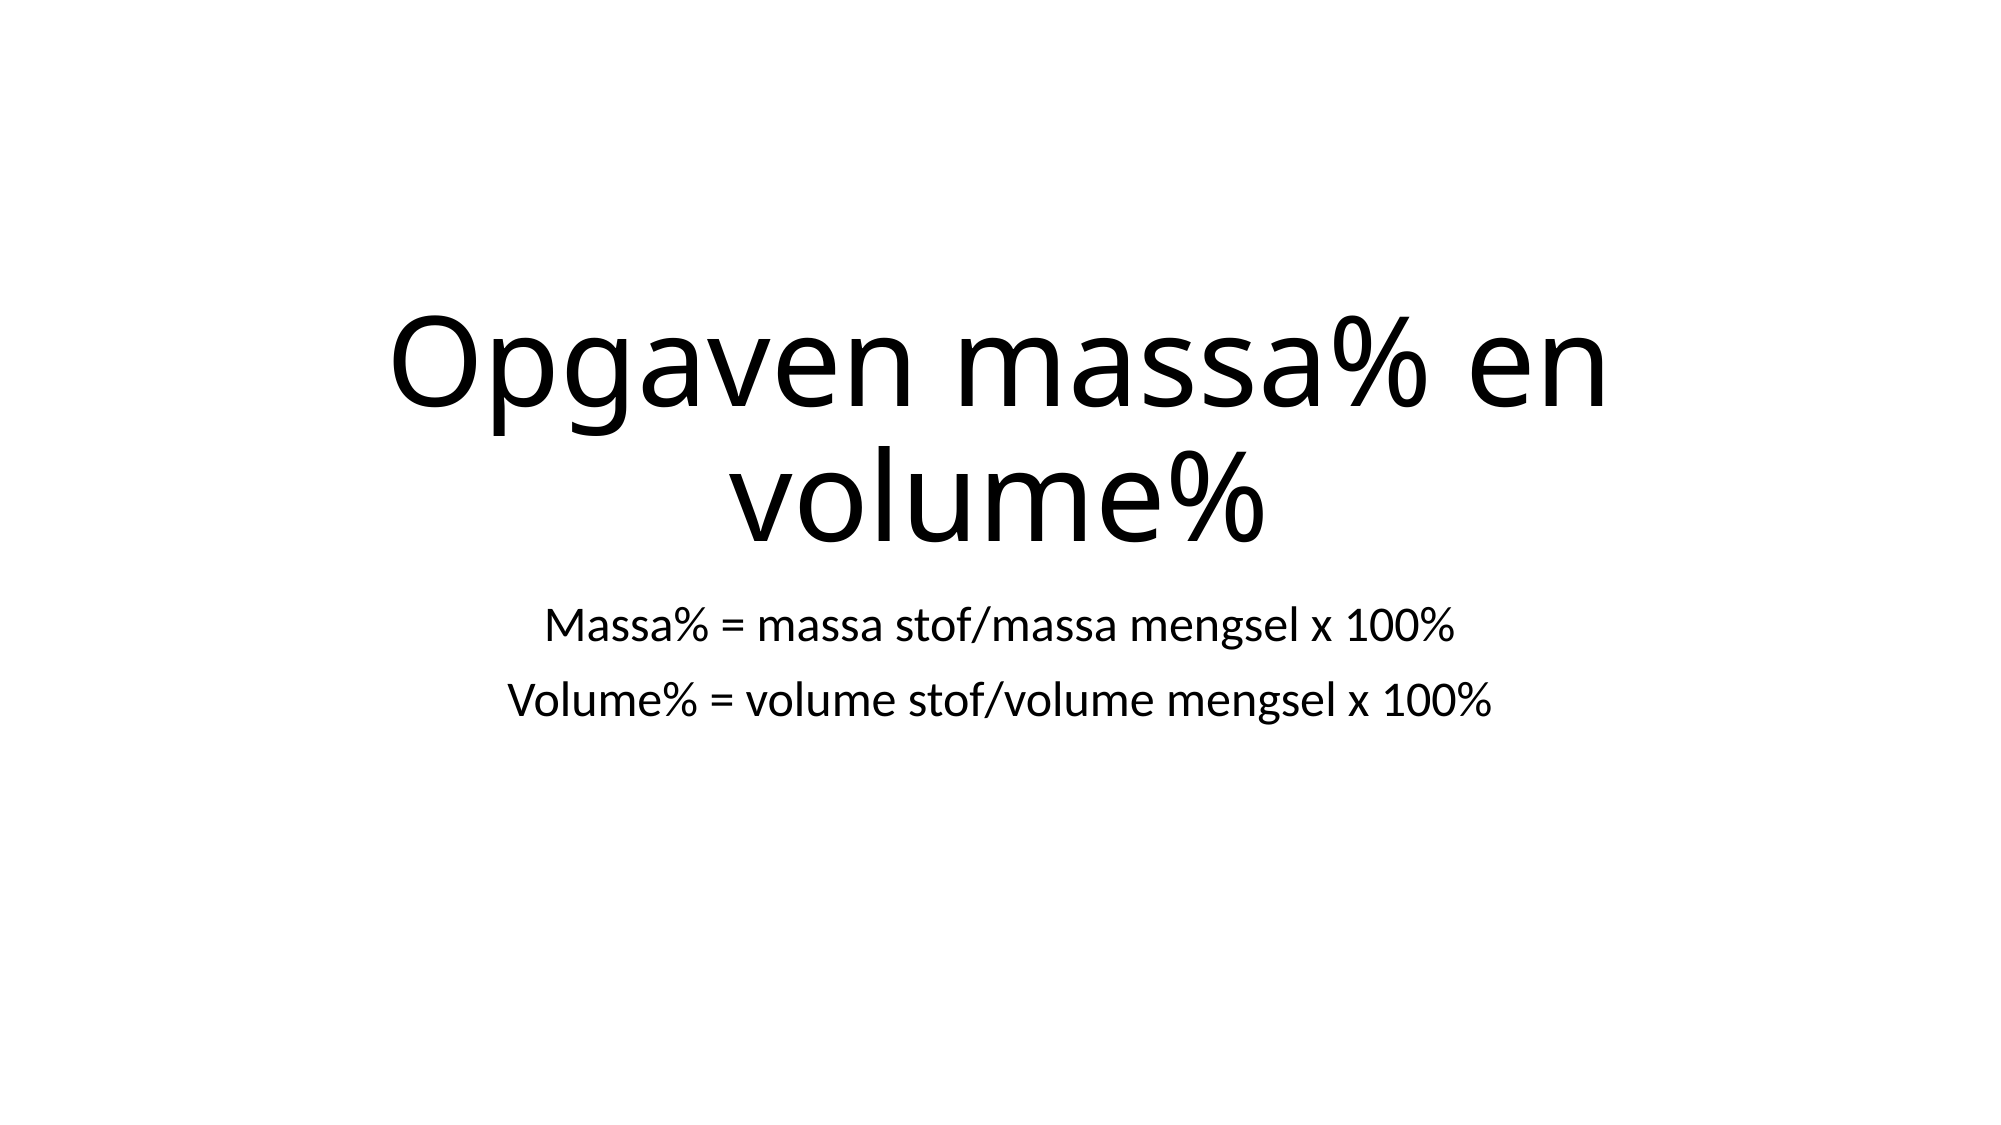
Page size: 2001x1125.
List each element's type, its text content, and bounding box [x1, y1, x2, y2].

title Opgaven massa% en volume% [249, 184, 1750, 576]
subtitle Massa% = massa stof/massa mengsel x 100% Volume% = volume stof/volume mengsel x 100% [249, 590, 1750, 863]
